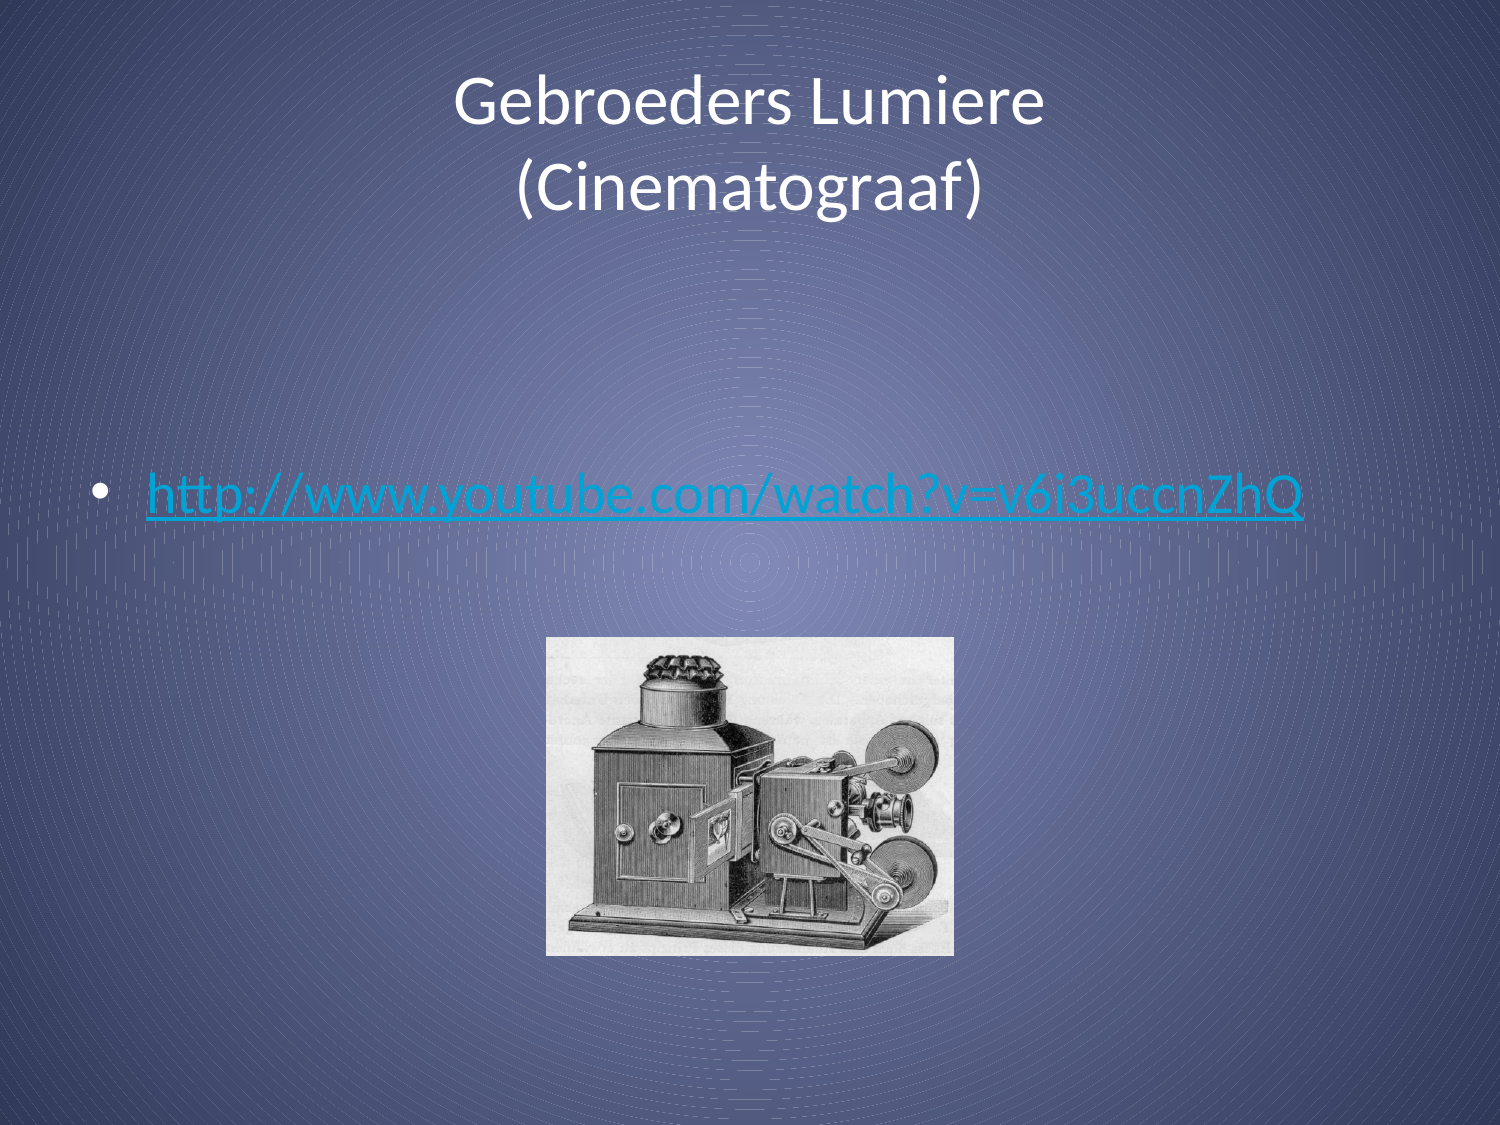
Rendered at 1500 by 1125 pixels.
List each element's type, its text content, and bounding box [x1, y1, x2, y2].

list http://www.youtube.com/watch?v=v6i3uccnZhQ [75, 262, 1425, 1005]
picture [546, 637, 954, 956]
title Gebroeders Lumiere (Cinematograaf) [75, 45, 1425, 233]
